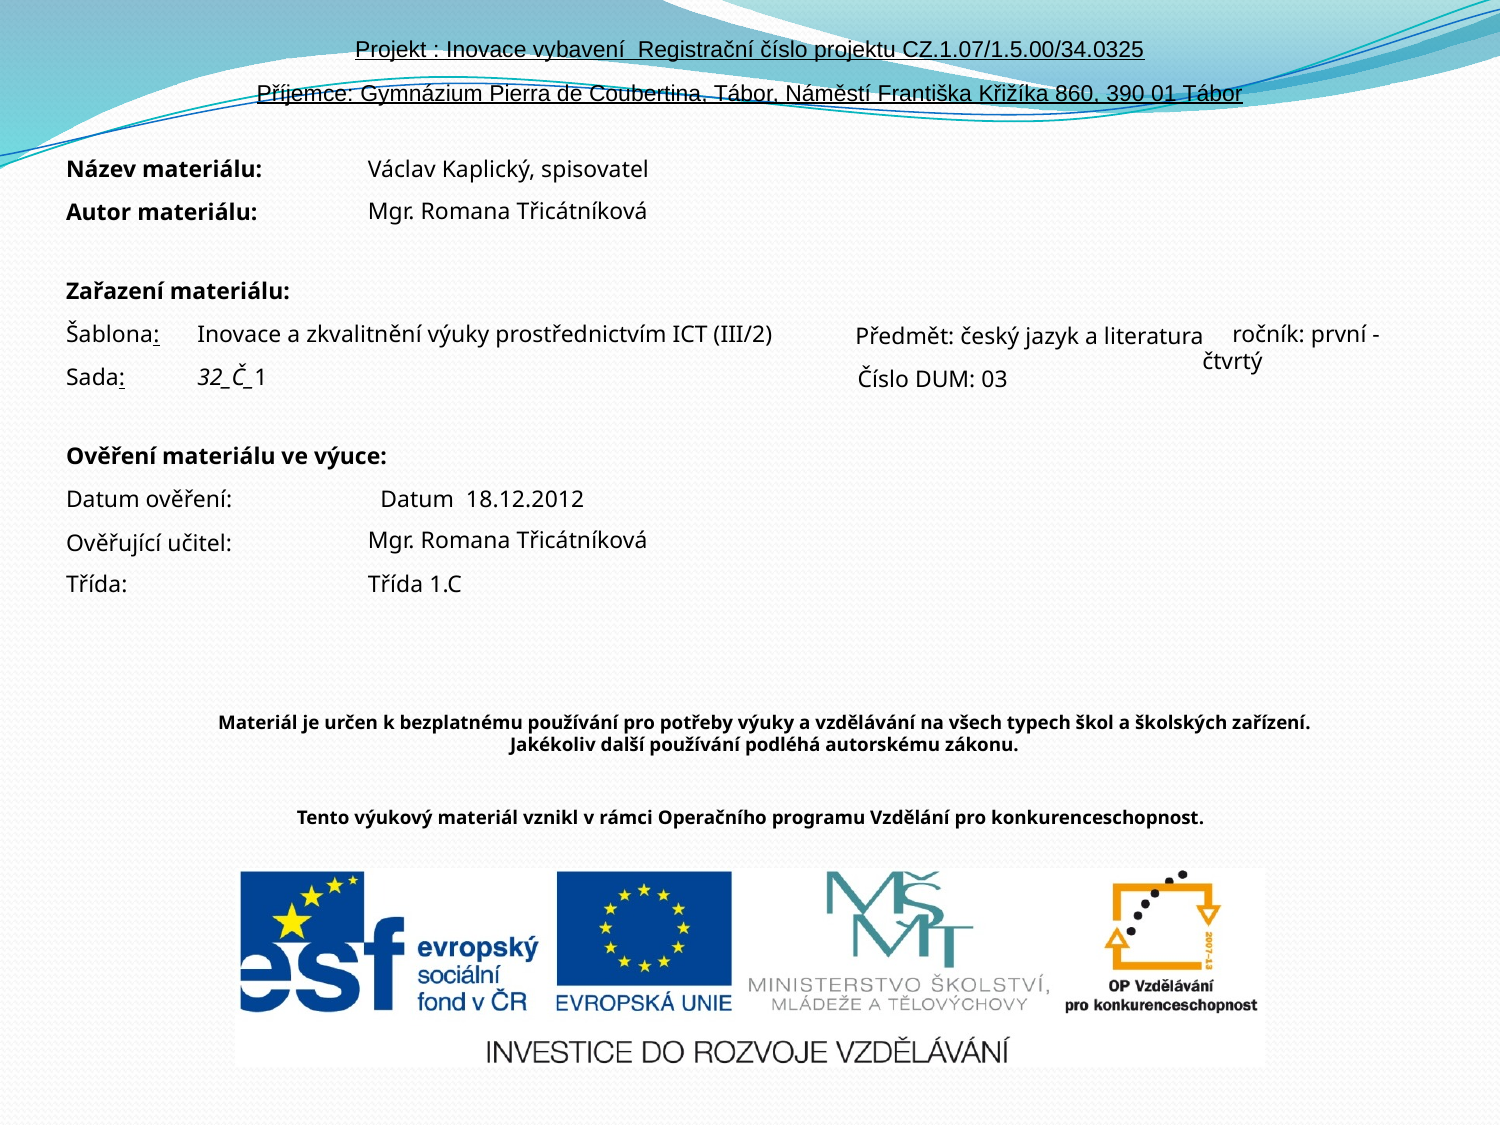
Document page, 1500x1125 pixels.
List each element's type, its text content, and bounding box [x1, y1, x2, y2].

text_box Ověření materiálu ve výuce: [52, 434, 507, 476]
text_box [1188, 352, 1384, 422]
text_box Inovace a zkvalitnění výuky prostřednictvím ICT (III/2) [183, 312, 949, 354]
text_box Předmět: český jazyk a literatura [841, 314, 1188, 356]
text_box 32_Č_1 [183, 356, 580, 398]
picture [235, 867, 1265, 1067]
text_box Zařazení materiálu: [52, 270, 379, 311]
text_box Materiál je určen k bezplatnému používání pro potřeby výuky a vzdělávání na všech typech škol a školských zařízení. Jakékoliv další používání podléhá autorskému zákonu. [1, 703, 1500, 762]
text_box Ověřující učitel: [52, 521, 312, 563]
text_box Datum ověření: [52, 478, 308, 519]
text_box Mgr. Romana Třicátníková [354, 519, 904, 561]
text_box Šablona: [52, 312, 183, 354]
text_box Třída 1.C [354, 562, 538, 604]
text_box Datum 18.12.2012 [366, 478, 680, 519]
text_box Mgr. Romana Třicátníková [354, 189, 928, 231]
text_box Václav Kaplický, spisovatel [354, 148, 810, 189]
text_box ročník: první - čtvrtý [1188, 312, 1455, 382]
text_box Tento výukový materiál vznikl v rámci Operačního programu Vzdělání pro konkurenceschopnost. [129, 798, 1371, 835]
text_box Příjemce: Gymnázium Pierra de Coubertina, Tábor, Náměstí Františka Křižíka 860, 390 01 Tábor [116, 71, 1384, 113]
text_box Číslo DUM: 03 [820, 358, 1178, 399]
text_box Sada: [52, 356, 180, 398]
text_box Autor materiálu: [52, 217, 334, 233]
text_box Třída: [52, 563, 180, 604]
text_box Projekt : Inovace vybavení Registrační číslo projektu CZ.1.07/1.5.00/34.0325 [270, 28, 1230, 69]
text_box Název materiálu: [52, 148, 354, 217]
